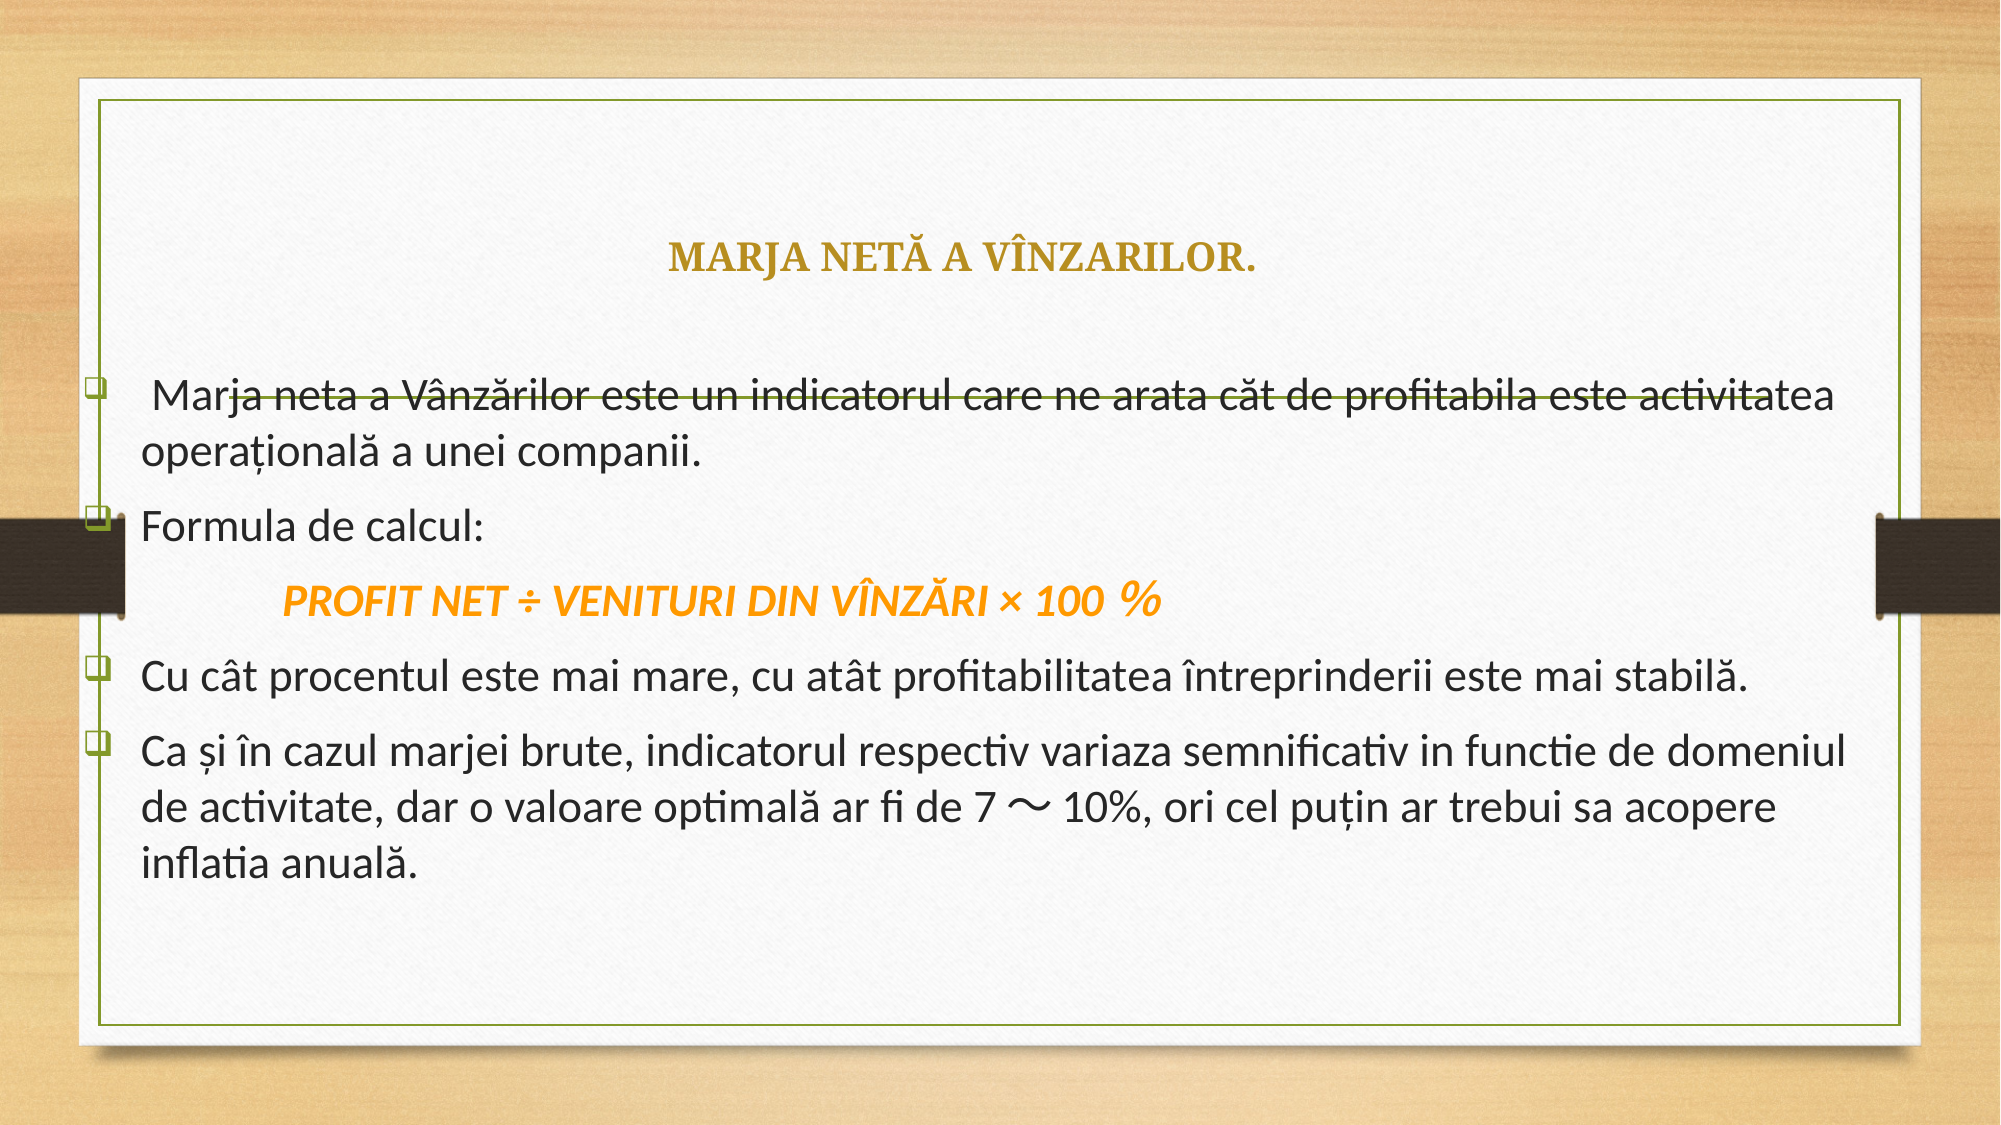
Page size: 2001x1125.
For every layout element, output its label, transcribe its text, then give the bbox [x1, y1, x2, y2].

picture [0, 0, 2001, 1125]
list MARJA NETĂ A VÎNZARILOR. Marja neta a Vânzărilor este un indicatorul care ne arata căt de profitabila este activitatea operațională a unei companii. Formula de calcul: PROFIT NET ÷ VENITURI DIN VÎNZĂRI × 100％ Cu cât procentul este mai mare, cu atât profitabilitatea întreprinderii este mai stabilă. Ca și în cazul marjei brute, indicatorul respectiv variaza semnificativ in functie de domeniul de activitate, dar o valoare optimală ar fi de 7～10%, ori cel puțin ar trebui sa acopere inflatia anuală. [67, 223, 1868, 908]
